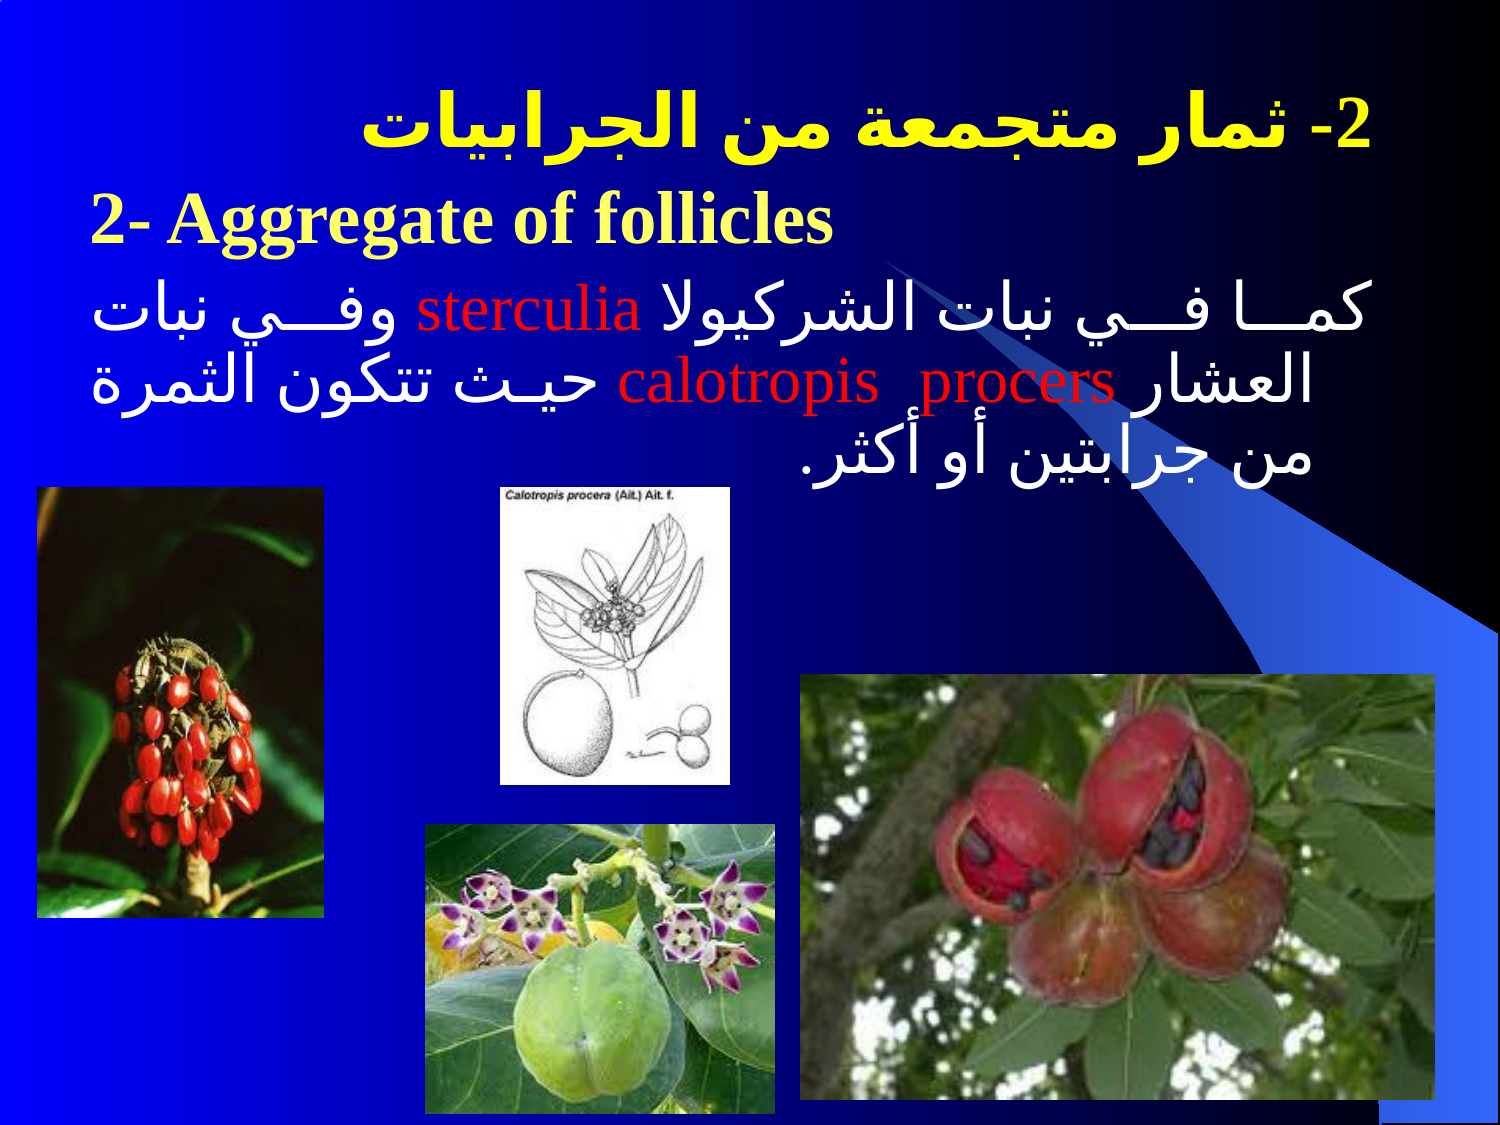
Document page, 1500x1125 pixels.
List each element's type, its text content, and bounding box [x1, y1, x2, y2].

picture [499, 487, 730, 785]
text_box 2- ثمار متجمعة من الجرابيات 2- Aggregate of follicles كما في نبات الشركيولا sterculia وفي نبات العشار calotropis procers حيث تتكون الثمرة من جرابتين أو أكثر. [75, 75, 1388, 488]
picture [799, 674, 1436, 1101]
picture [424, 824, 776, 1114]
picture [37, 487, 324, 918]
